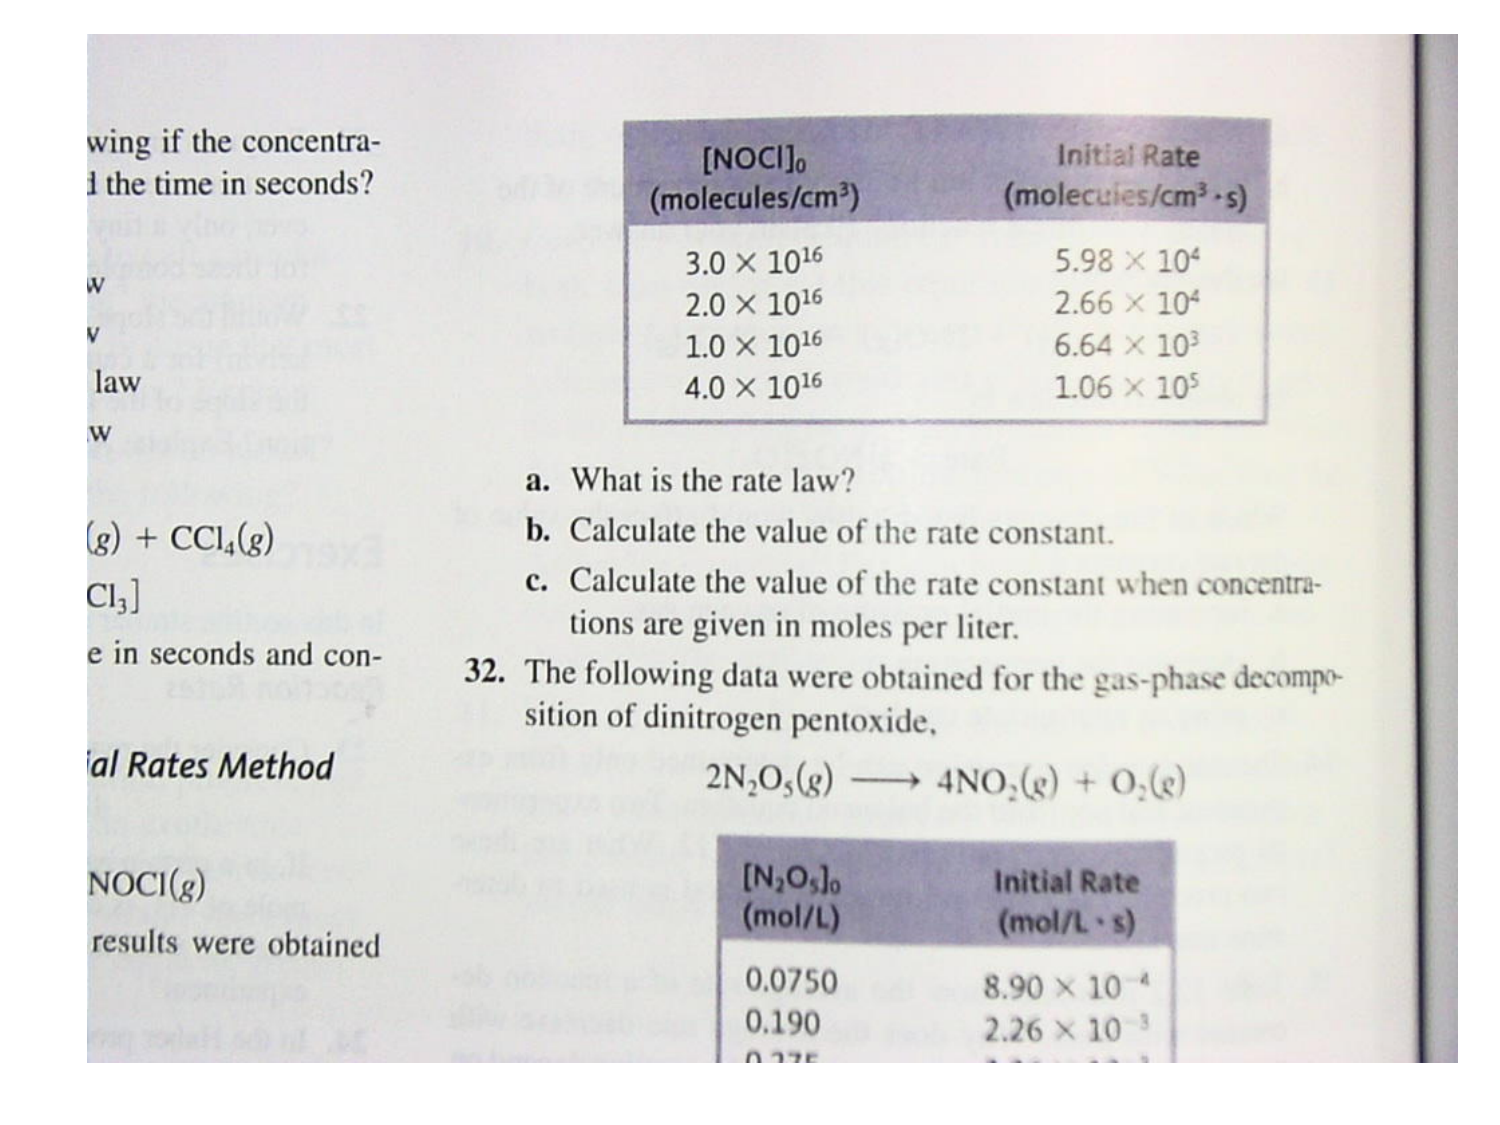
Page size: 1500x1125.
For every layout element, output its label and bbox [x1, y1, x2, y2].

list [87, 34, 1458, 1063]
